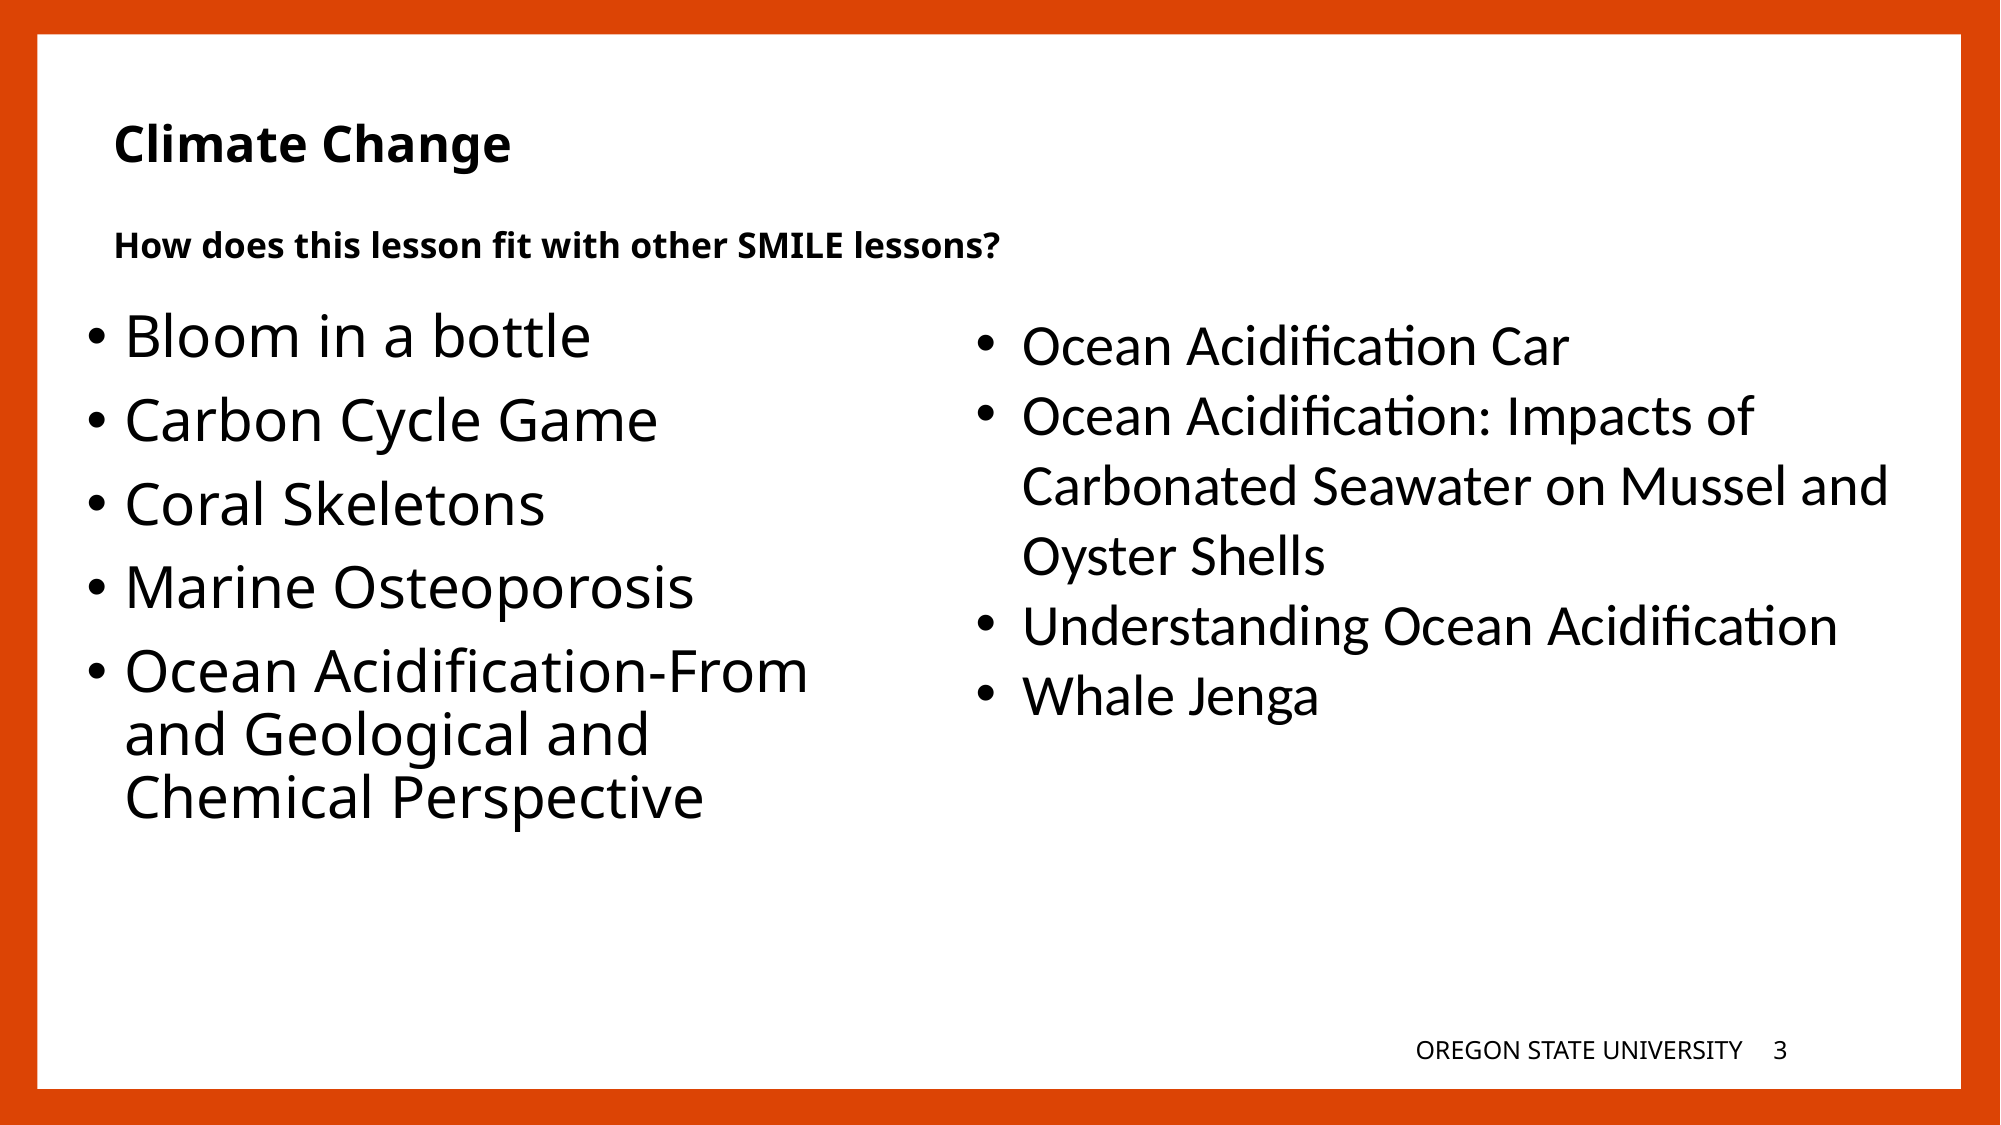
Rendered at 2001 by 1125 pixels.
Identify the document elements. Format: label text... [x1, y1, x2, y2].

slide_number 2 [1758, 1021, 1863, 1082]
footer OREGON STATE UNIVERSITY [662, 1021, 1758, 1082]
text_box Ocean Acidification Car Ocean Acidification: Impacts of Carbonated Seawater on Mussel and Oyster Shells Understanding Ocean Acidification Whale Jenga [960, 299, 2000, 735]
list Bloom in a bottle Carbon Cycle Game Coral Skeletons Marine Osteoporosis Ocean Acidification-From and Geological and Chemical Perspective [71, 299, 907, 866]
title Climate Change How does this lesson fit with other SMILE lessons? [98, 111, 1824, 329]
